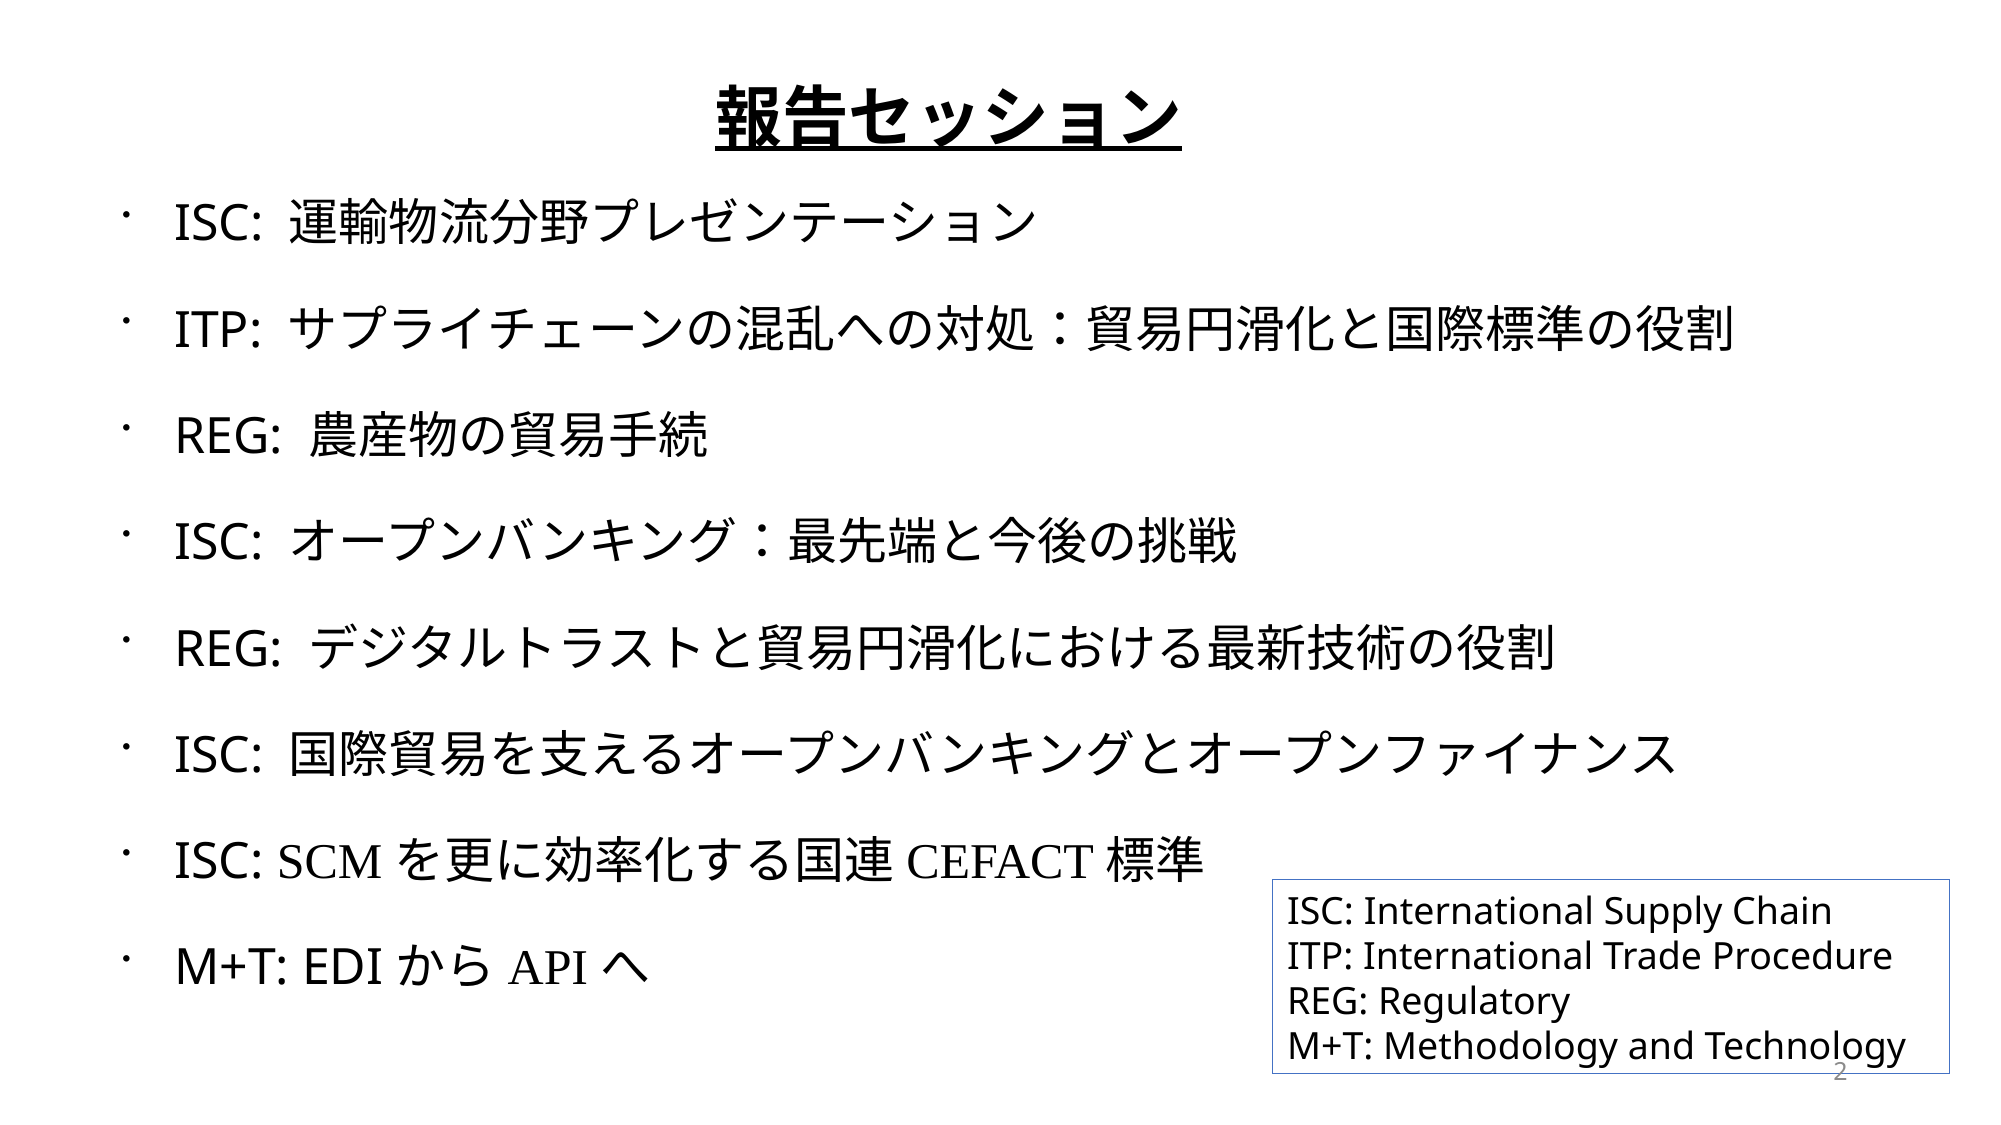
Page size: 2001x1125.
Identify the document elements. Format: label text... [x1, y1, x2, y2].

text_box ISC: International Supply Chain ITP: International Trade Procedure REG: Regulatory M+T: Methodology and Technology [1272, 879, 1950, 1074]
text_box ISC: 運輸物流分野プレゼンテーション ITP: サプライチェーンの混乱への対処：貿易円滑化と国際標準の役割 REG: 農産物の貿易手続 ISC: オープンバンキング：最先端と今後の挑戦 REG: デジタルトラストと貿易円滑化における最新技術の役割 ISC: 国際貿易を支えるオープンバンキングとオープンファイナンス ISC: SCMを更に効率化する国連CEFACT標準 M+T: EDIからAPIへ [103, 207, 1921, 1003]
slide_number 2 [1412, 1042, 1863, 1103]
text_box 報告セッション [568, 67, 1330, 162]
